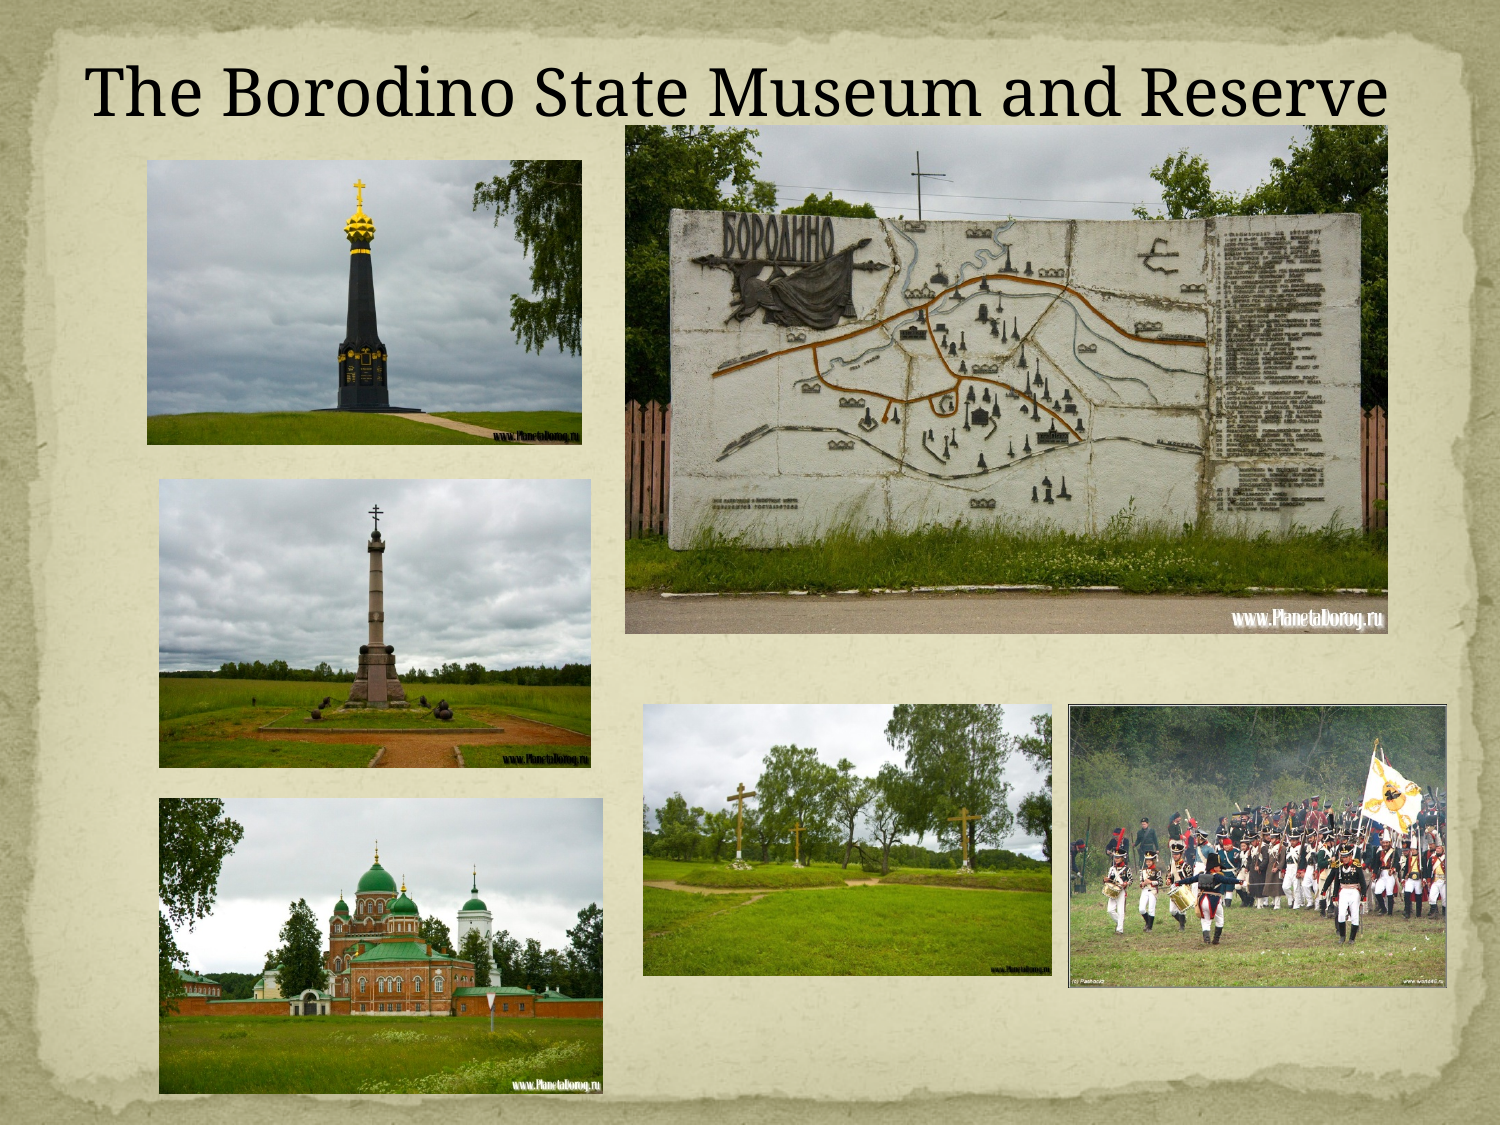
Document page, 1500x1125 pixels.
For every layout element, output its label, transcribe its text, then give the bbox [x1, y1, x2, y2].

picture [147, 160, 582, 445]
text_box The Borodino State Museum and Reserve [64, 42, 1412, 138]
picture [1068, 704, 1447, 988]
picture [159, 479, 591, 768]
picture [625, 125, 1388, 634]
picture [159, 798, 603, 1094]
picture [643, 704, 1052, 976]
